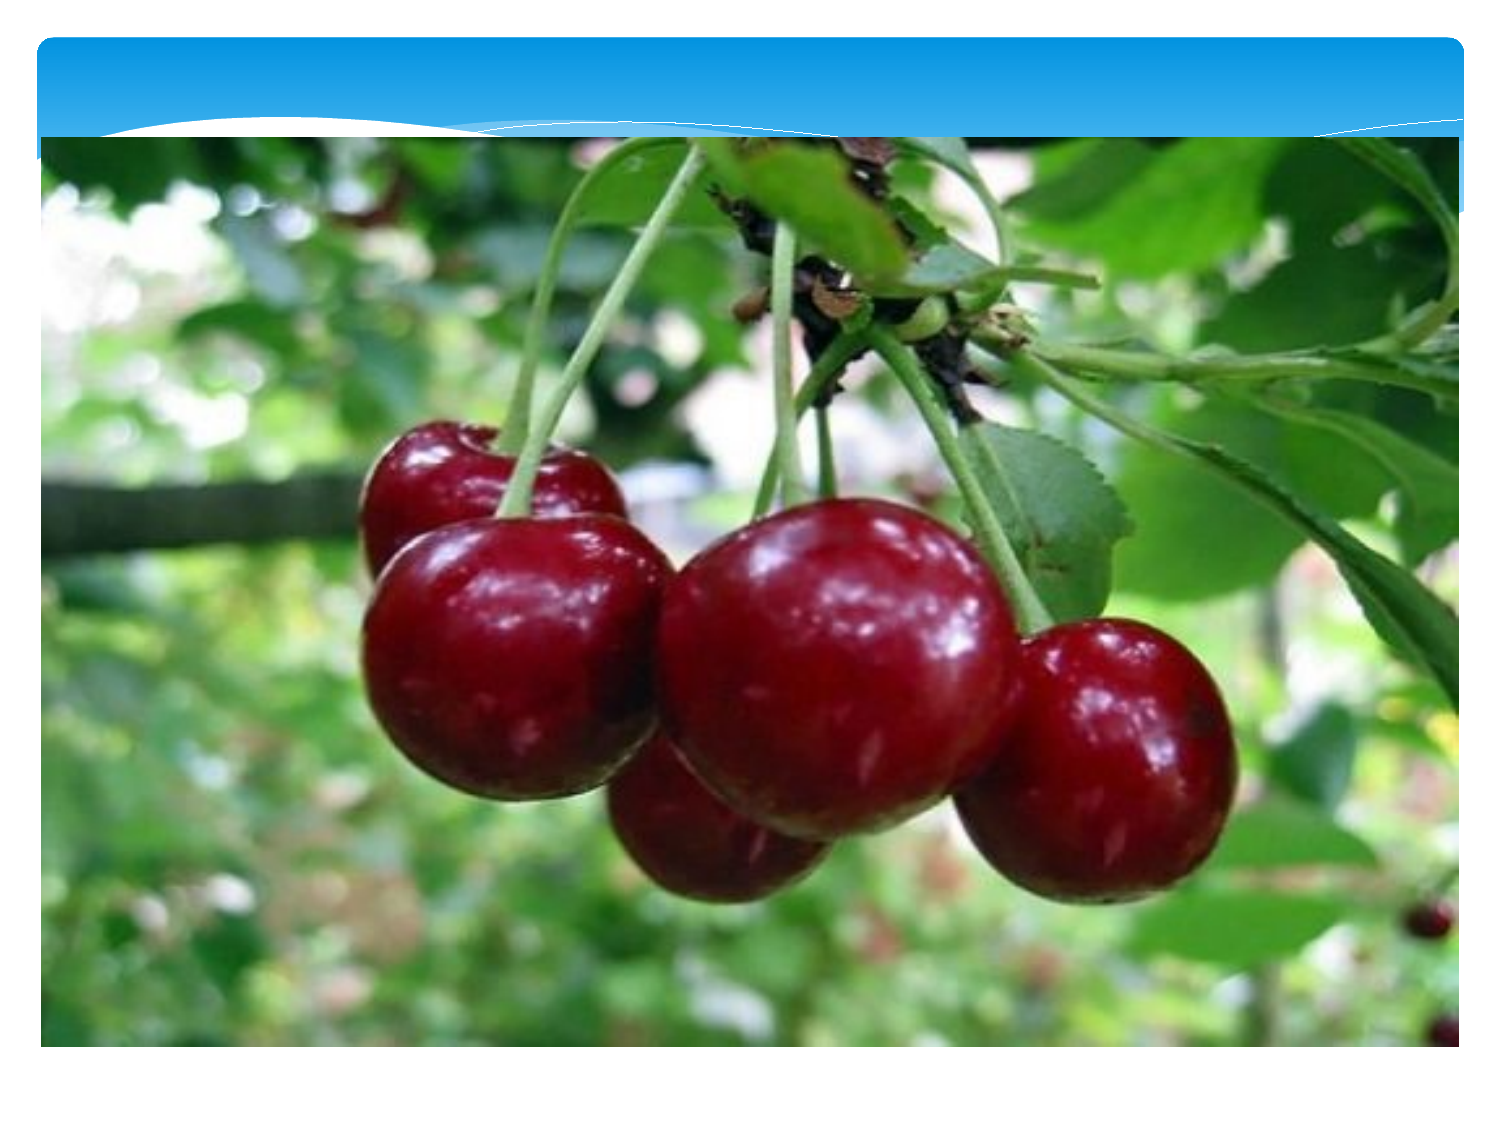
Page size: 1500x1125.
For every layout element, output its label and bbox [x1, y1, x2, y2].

picture [41, 136, 1459, 1047]
